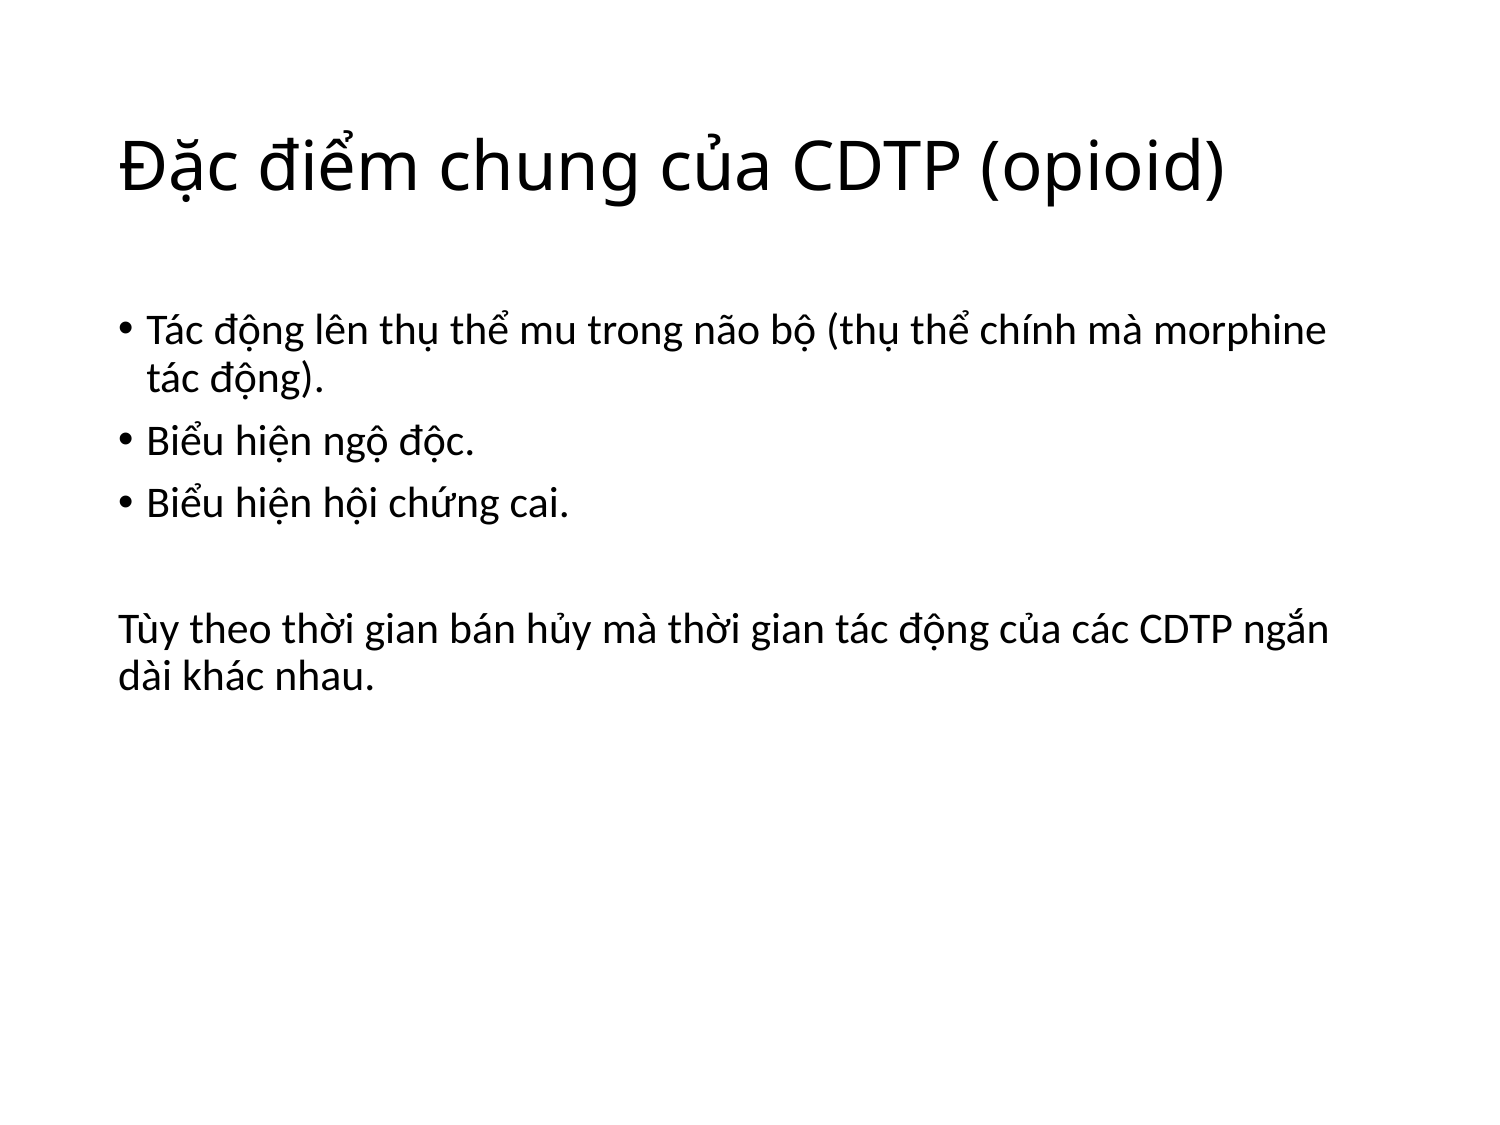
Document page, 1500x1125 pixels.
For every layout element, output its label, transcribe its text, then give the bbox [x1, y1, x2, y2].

list Tác động lên thụ thể mu trong não bộ (thụ thể chính mà morphine tác động). Biểu hiện ngộ độc. Biểu hiện hội chứng cai. Tùy theo thời gian bán hủy mà thời gian tác động của các CDTP ngắn dài khác nhau. [103, 299, 1397, 1014]
title Đặc điểm chung của CDTP (opioid) [103, 59, 1397, 278]
